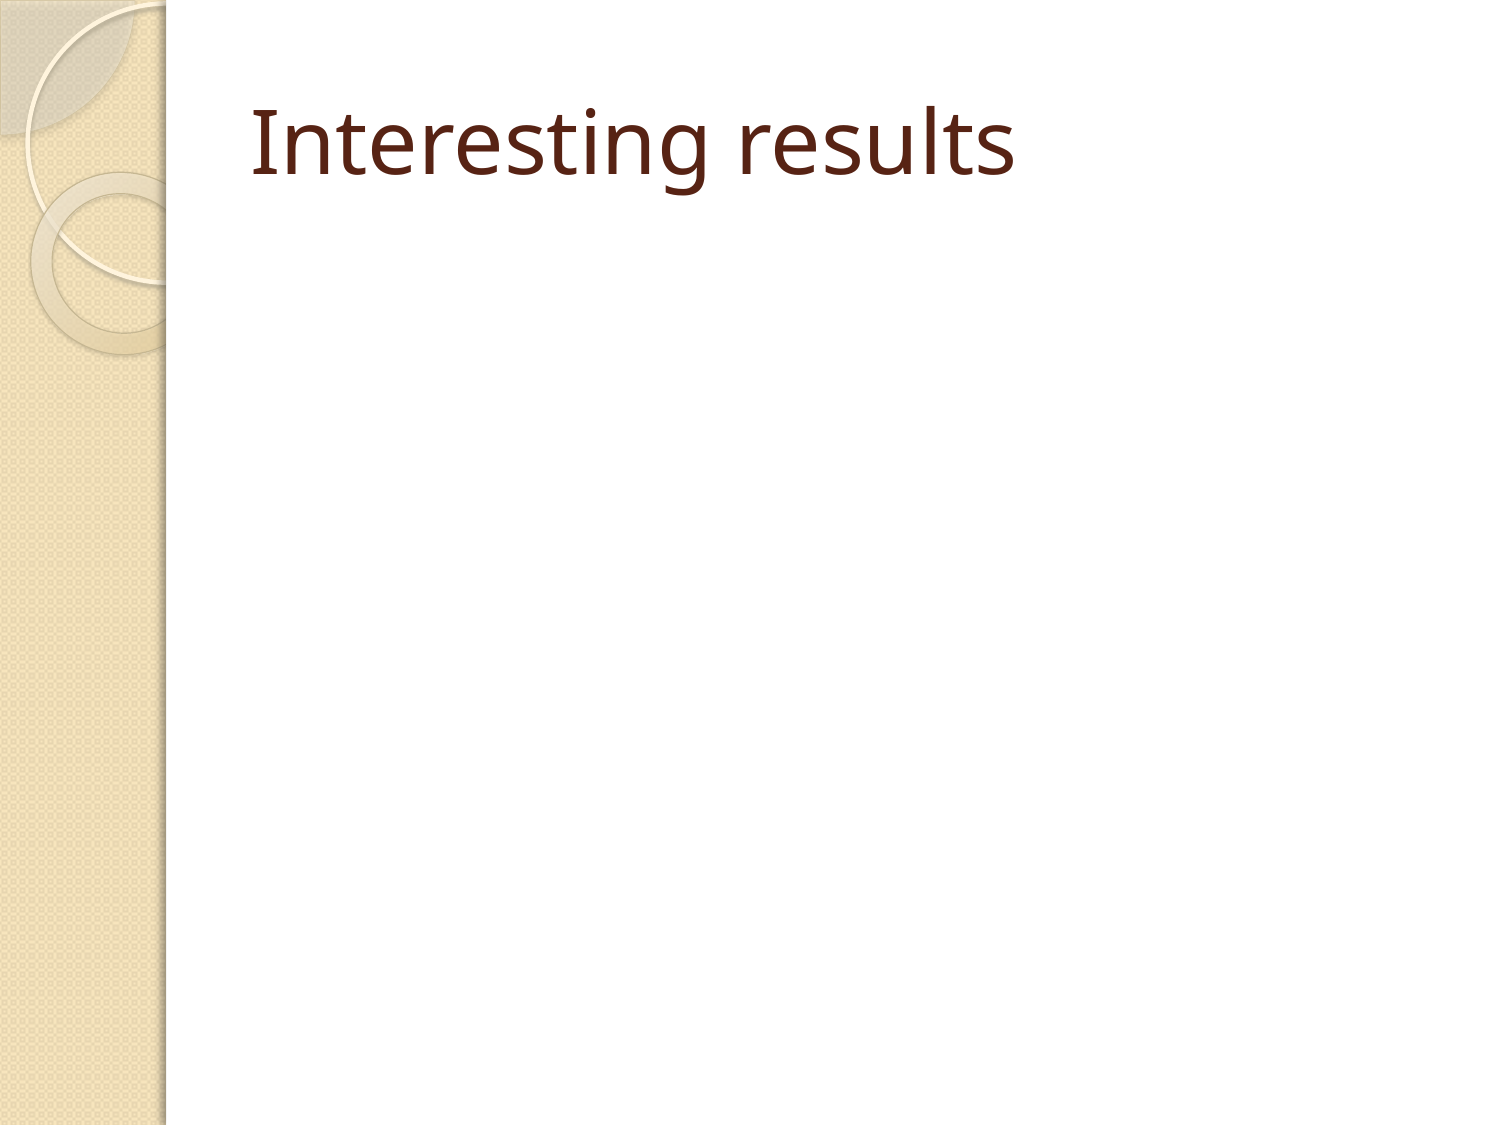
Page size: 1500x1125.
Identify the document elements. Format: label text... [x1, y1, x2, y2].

title Interesting results [235, 45, 1466, 233]
